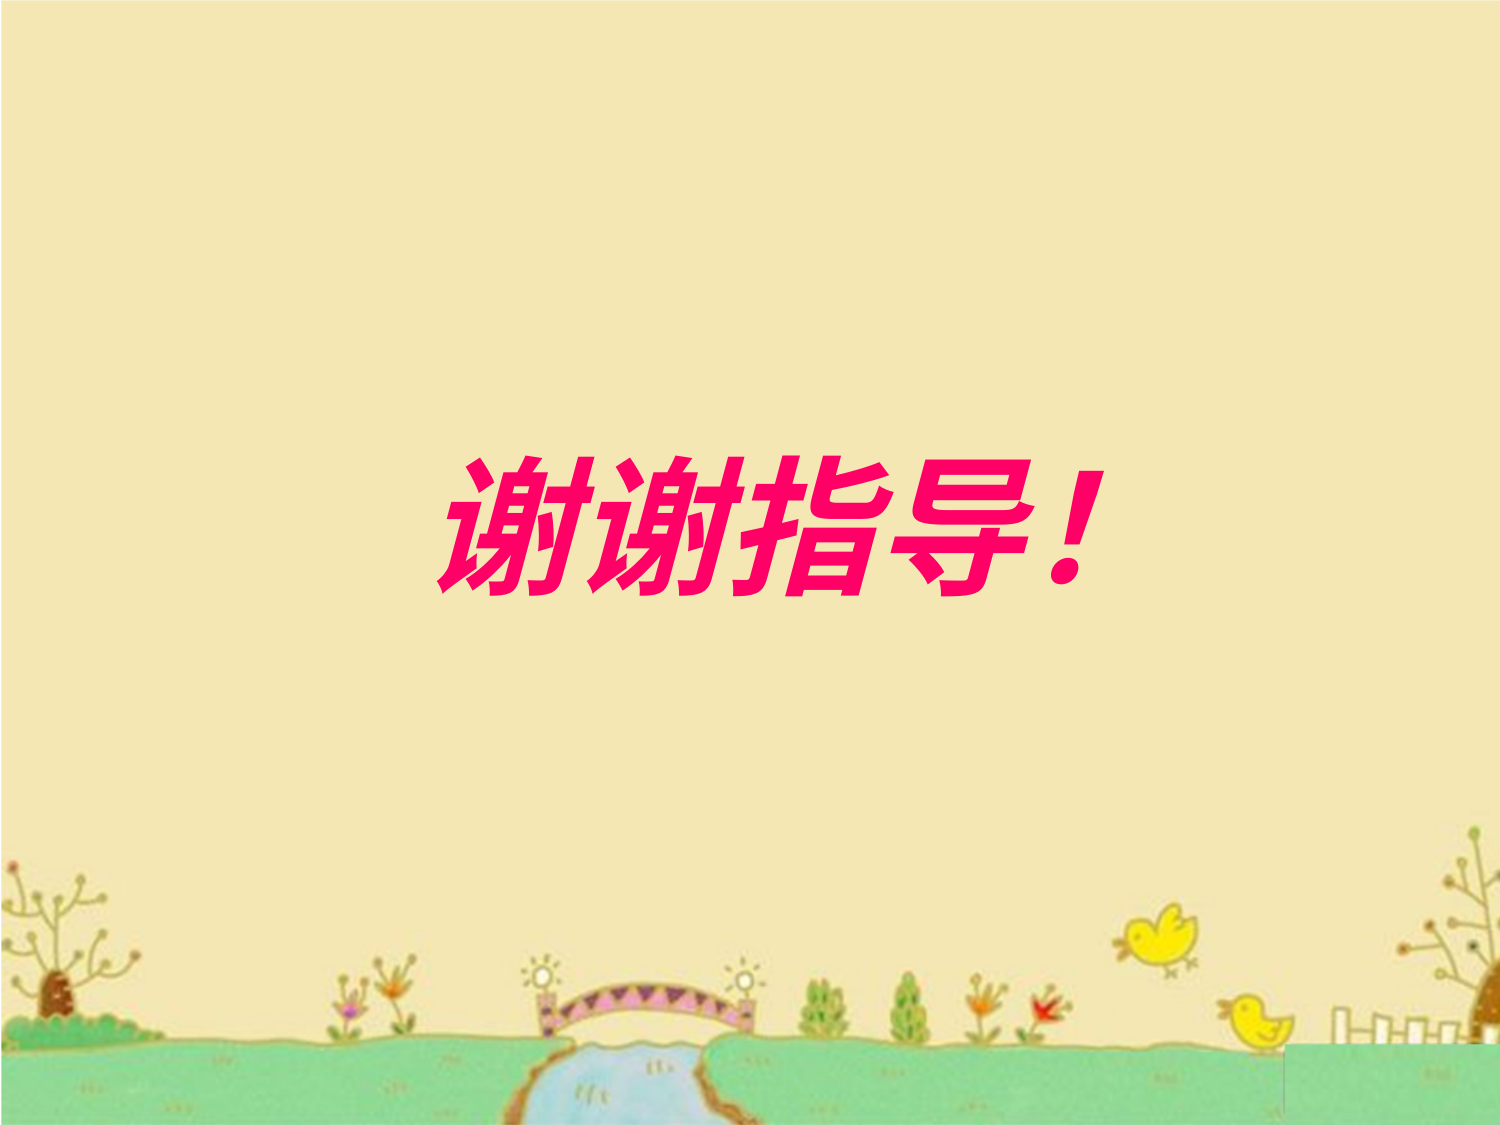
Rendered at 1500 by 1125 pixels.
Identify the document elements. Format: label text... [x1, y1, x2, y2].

picture [0, 0, 1500, 1125]
text_box 谢谢指导！ [409, 426, 1190, 622]
